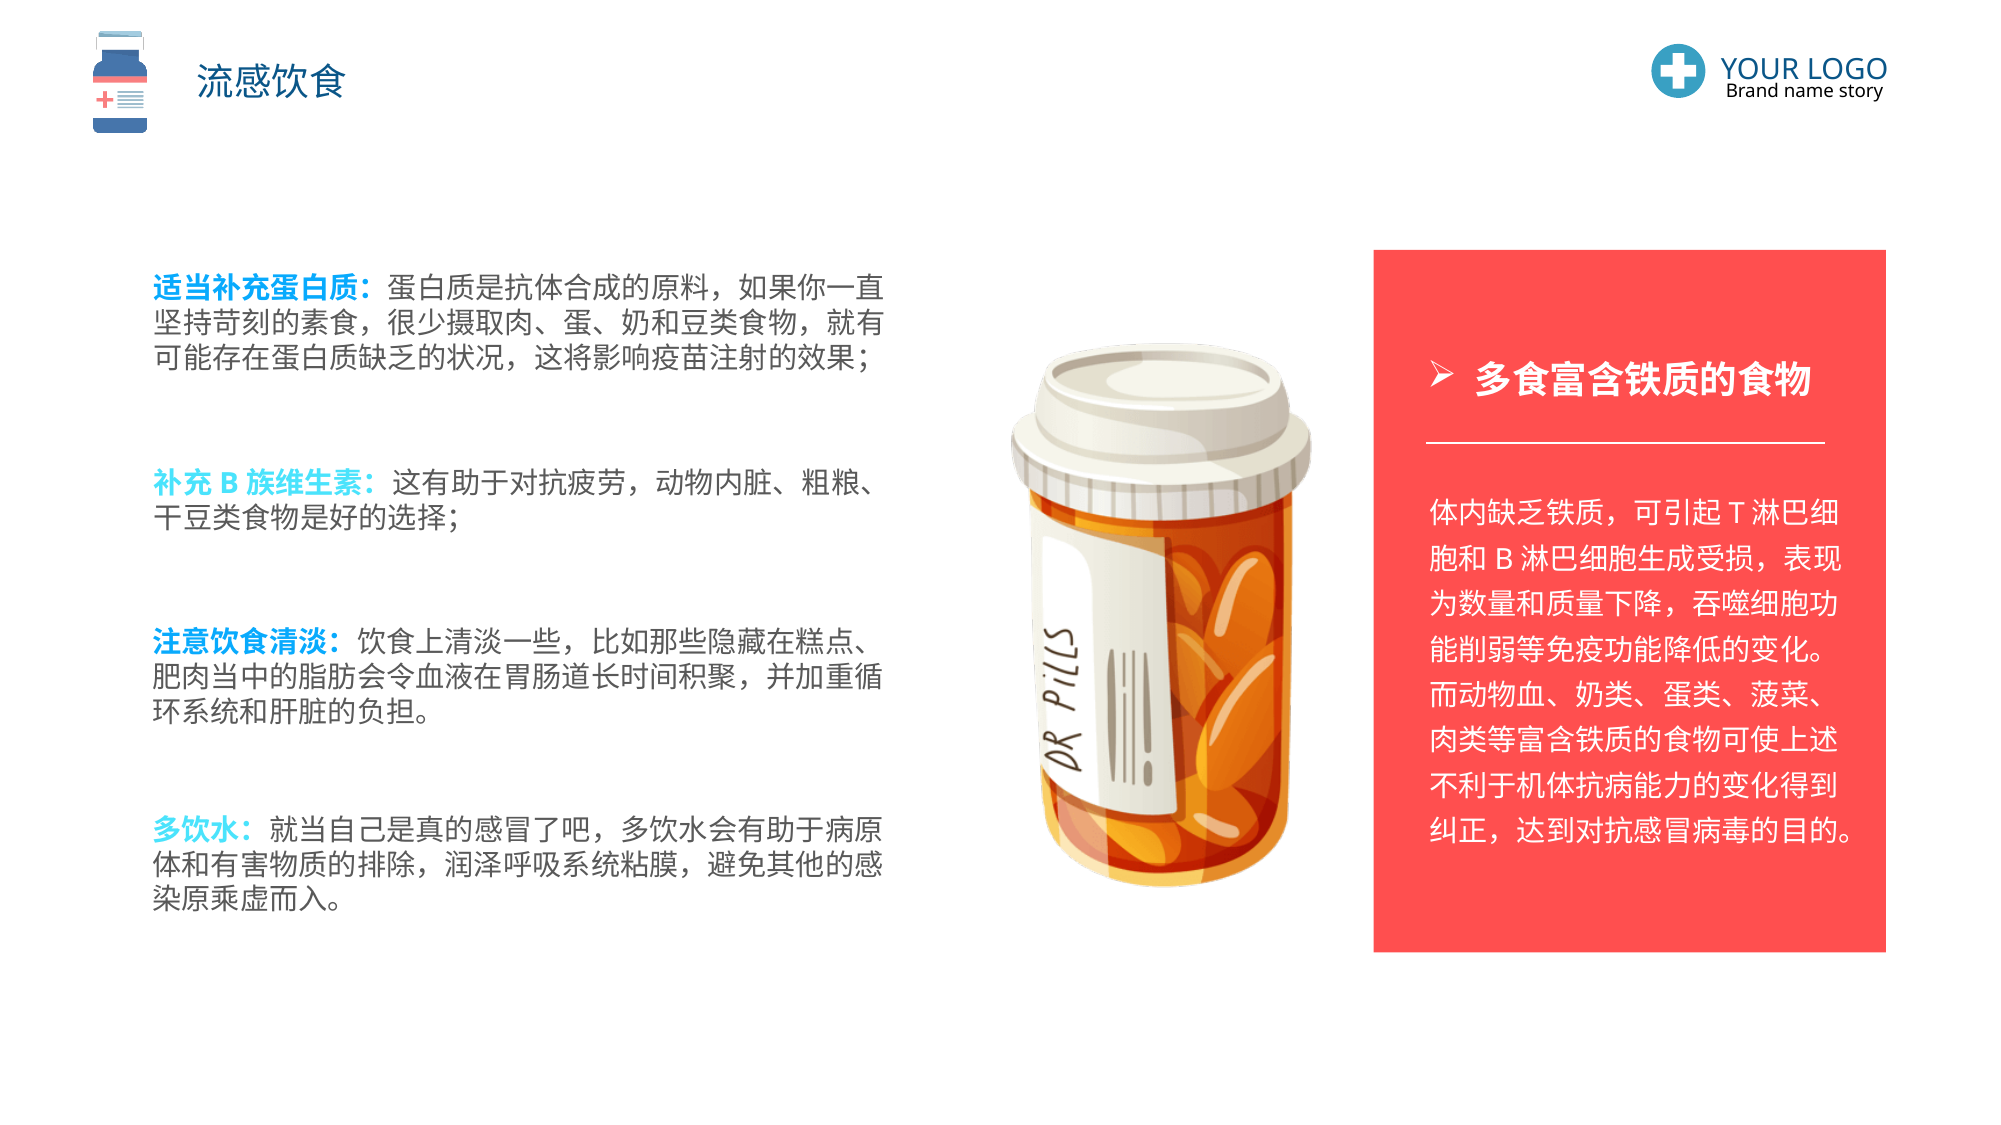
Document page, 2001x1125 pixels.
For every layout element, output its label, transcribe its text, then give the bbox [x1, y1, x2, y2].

text_box 体内缺乏铁质，可引起T淋巴细胞和B淋巴细胞生成受损，表现为数量和质量下降，吞噬细胞功能削弱等免疫功能降低的变化。而动物血、奶类、蛋类、菠菜、肉类等富含铁质的食物可使上述不利于机体抗病能力的变化得到纠正，达到对抗感冒病毒的目的。 [1414, 476, 1861, 855]
text_box [1373, 249, 1887, 953]
text_box 多食富含铁质的食物 [1412, 349, 1827, 409]
picture [980, 311, 1314, 891]
text_box 注意饮食清淡：饮食上清淡一些，比如那些隐藏在糕点、肥肉当中的脂肪会令血液在胃肠道长时间积聚，并加重循环系统和肝脏的负担。 [137, 616, 923, 736]
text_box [1651, 35, 1935, 110]
text_box 多饮水：就当自己是真的感冒了吧，多饮水会有助于病原体和有害物质的排除，润泽呼吸系统粘膜，避免其他的感染原乘虚而入。 [137, 803, 923, 923]
text_box 适当补充蛋白质：蛋白质是抗体合成的原料，如果你一直坚持苛刻的素食，很少摄取肉、蛋、奶和豆类食物，就有可能存在蛋白质缺乏的状况，这将影响疫苗注射的效果； [139, 262, 924, 383]
text_box 补充B族维生素：这有助于对抗疲劳，动物内脏、粗粮、干豆类食物是好的选择； [139, 457, 924, 542]
picture [68, 5, 210, 156]
